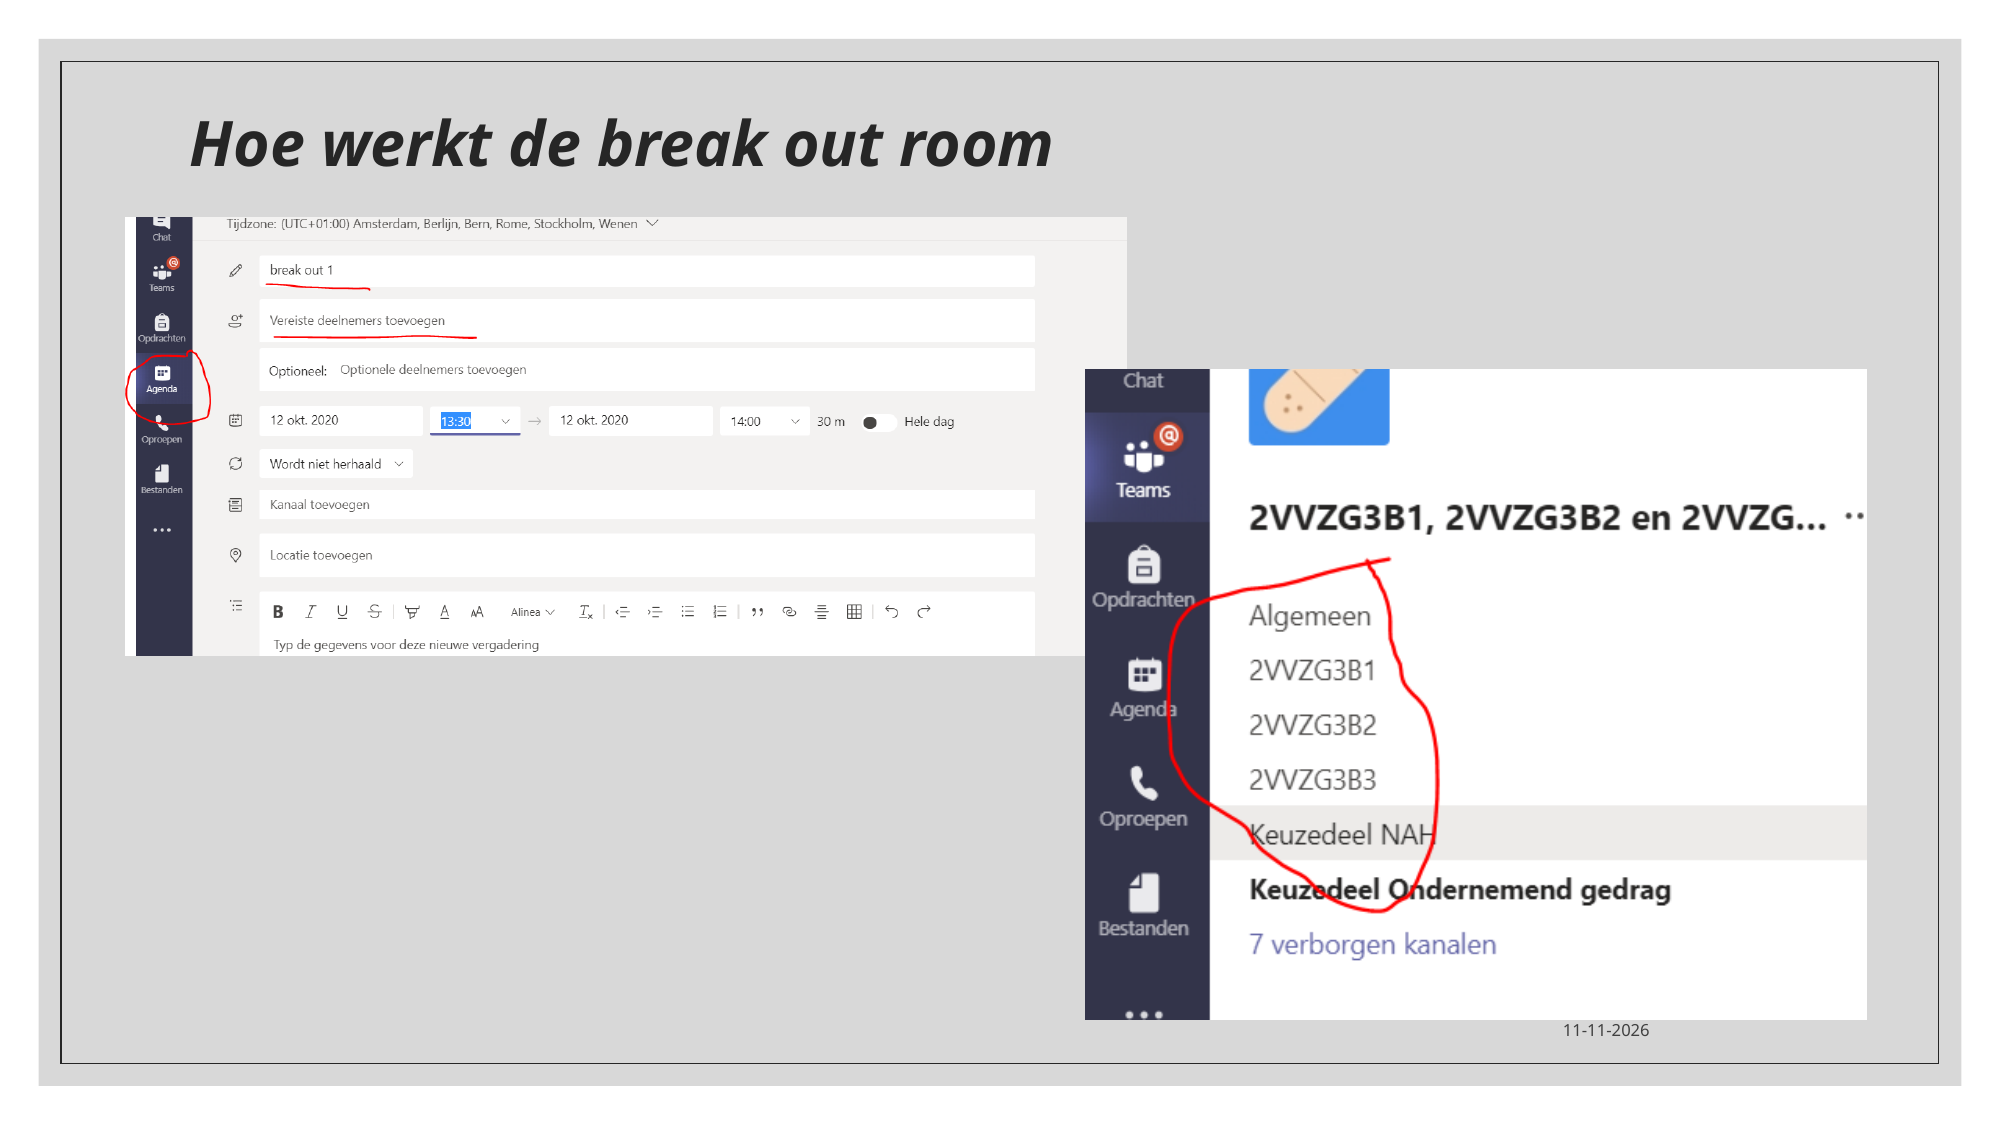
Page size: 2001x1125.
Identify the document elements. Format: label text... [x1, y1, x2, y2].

title Hoe werkt de break out room [174, 105, 1825, 331]
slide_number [1190, 1026, 1665, 1050]
picture [125, 217, 1867, 1020]
